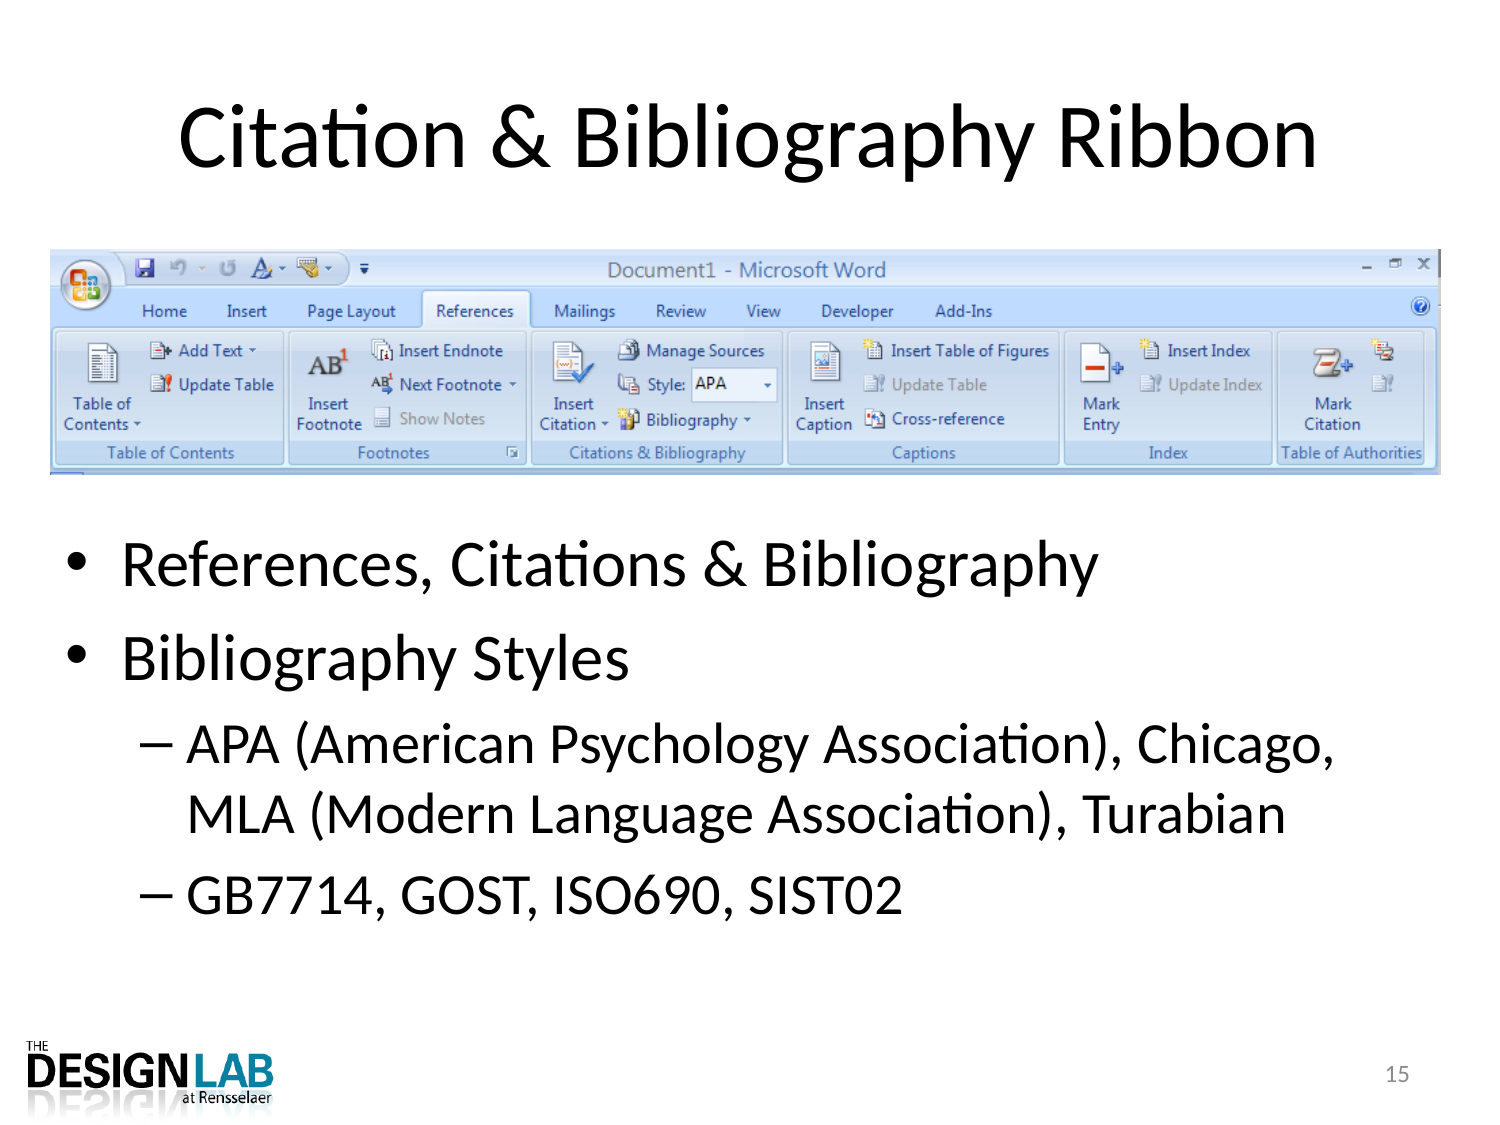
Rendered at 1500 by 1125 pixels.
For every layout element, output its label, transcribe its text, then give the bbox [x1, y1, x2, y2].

picture [24, 1037, 275, 1125]
title Citation & Bibliography Ribbon [75, 37, 1425, 225]
list References, Citations & Bibliography Bibliography Styles APA (American Psychology Association), Chicago, MLA (Modern Language Association), Turabian GB7714, GOST, ISO690, SIST02 [50, 512, 1400, 1038]
picture [49, 249, 1441, 476]
slide_number 15 [1074, 1042, 1425, 1103]
